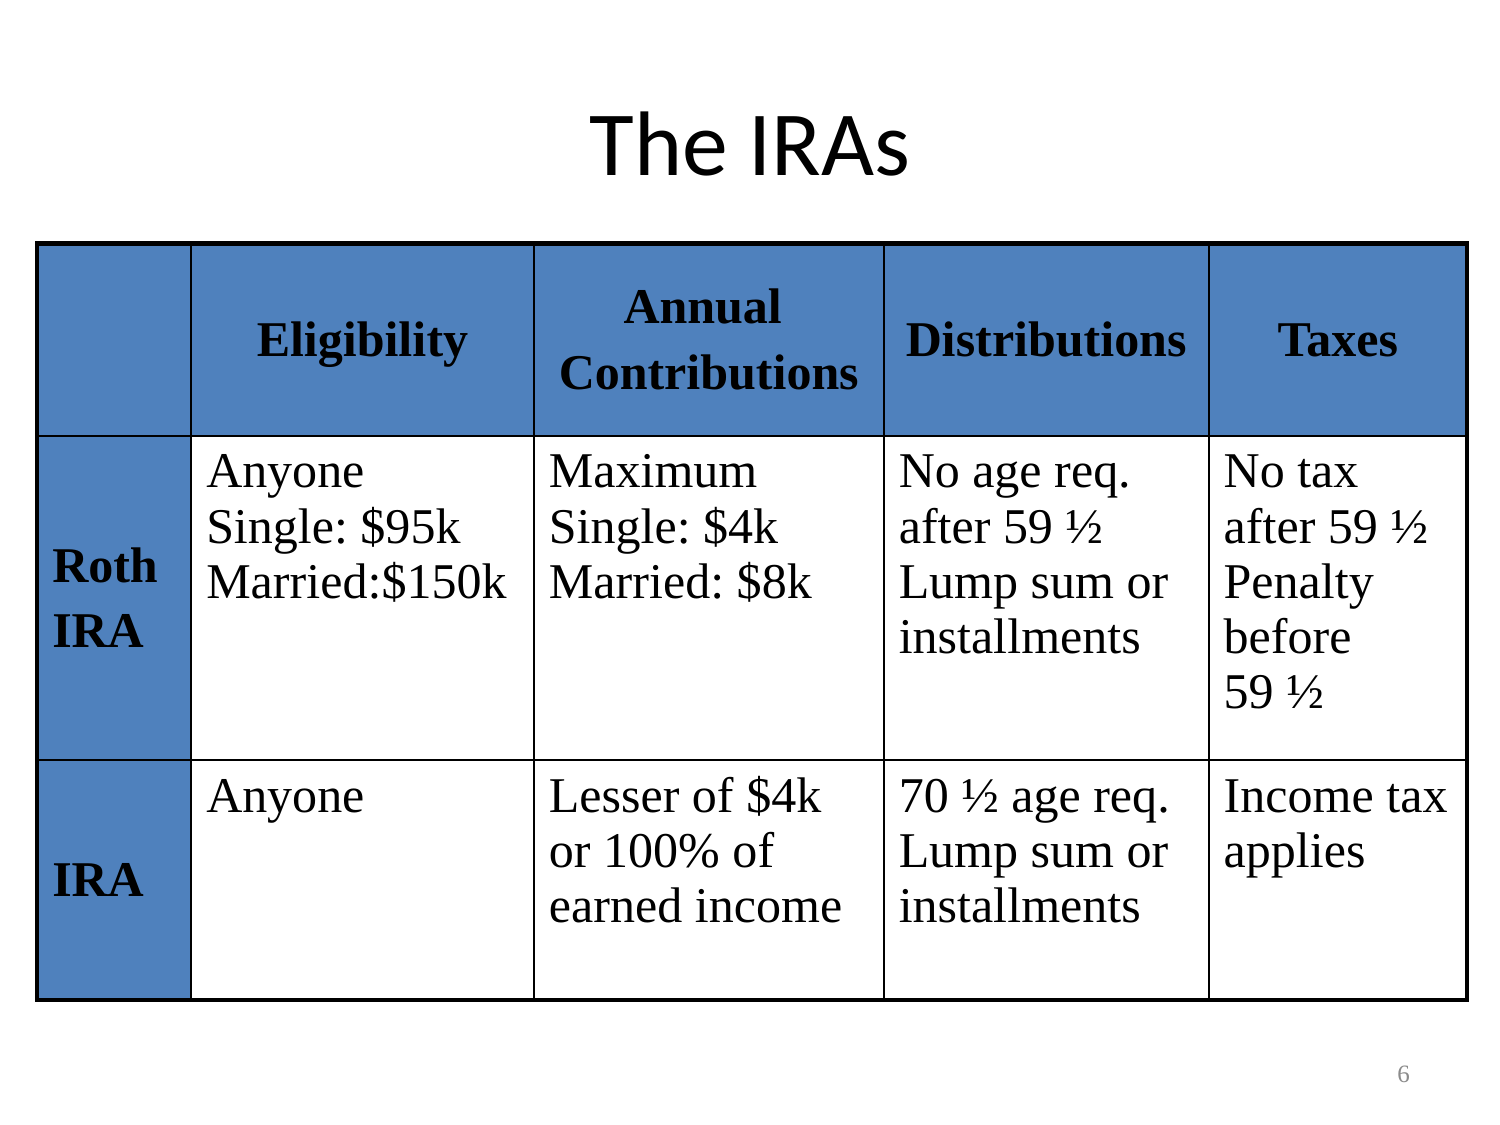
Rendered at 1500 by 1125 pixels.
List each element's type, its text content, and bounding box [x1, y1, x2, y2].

table_cell Income tax applies [1210, 761, 1465, 998]
table_cell Anyone [192, 761, 533, 998]
table_cell Anyone Single: $95k Married:$150k [192, 437, 533, 759]
table_header [39, 246, 190, 435]
table_cell No age req. after 59 ½ Lump sum or installments [885, 437, 1208, 759]
table_cell No tax after 59 ½ Penalty before 59 ½ [1210, 437, 1465, 759]
table_header Distributions [885, 246, 1208, 435]
table_header Annual Contributions [535, 246, 883, 435]
table_header Taxes [1210, 246, 1465, 435]
title The IRAs [75, 45, 1425, 233]
table_cell Roth IRA [39, 437, 190, 759]
table_cell 70 ½ age req. Lump sum or installments [885, 761, 1208, 998]
table_cell Lesser of $4k or 100% of earned income [535, 761, 883, 998]
table_cell IRA [39, 761, 190, 998]
table_cell Maximum Single: $4k Married: $8k [535, 437, 883, 759]
table_header Eligibility [192, 246, 533, 435]
slide_number 6 [1074, 1042, 1425, 1103]
